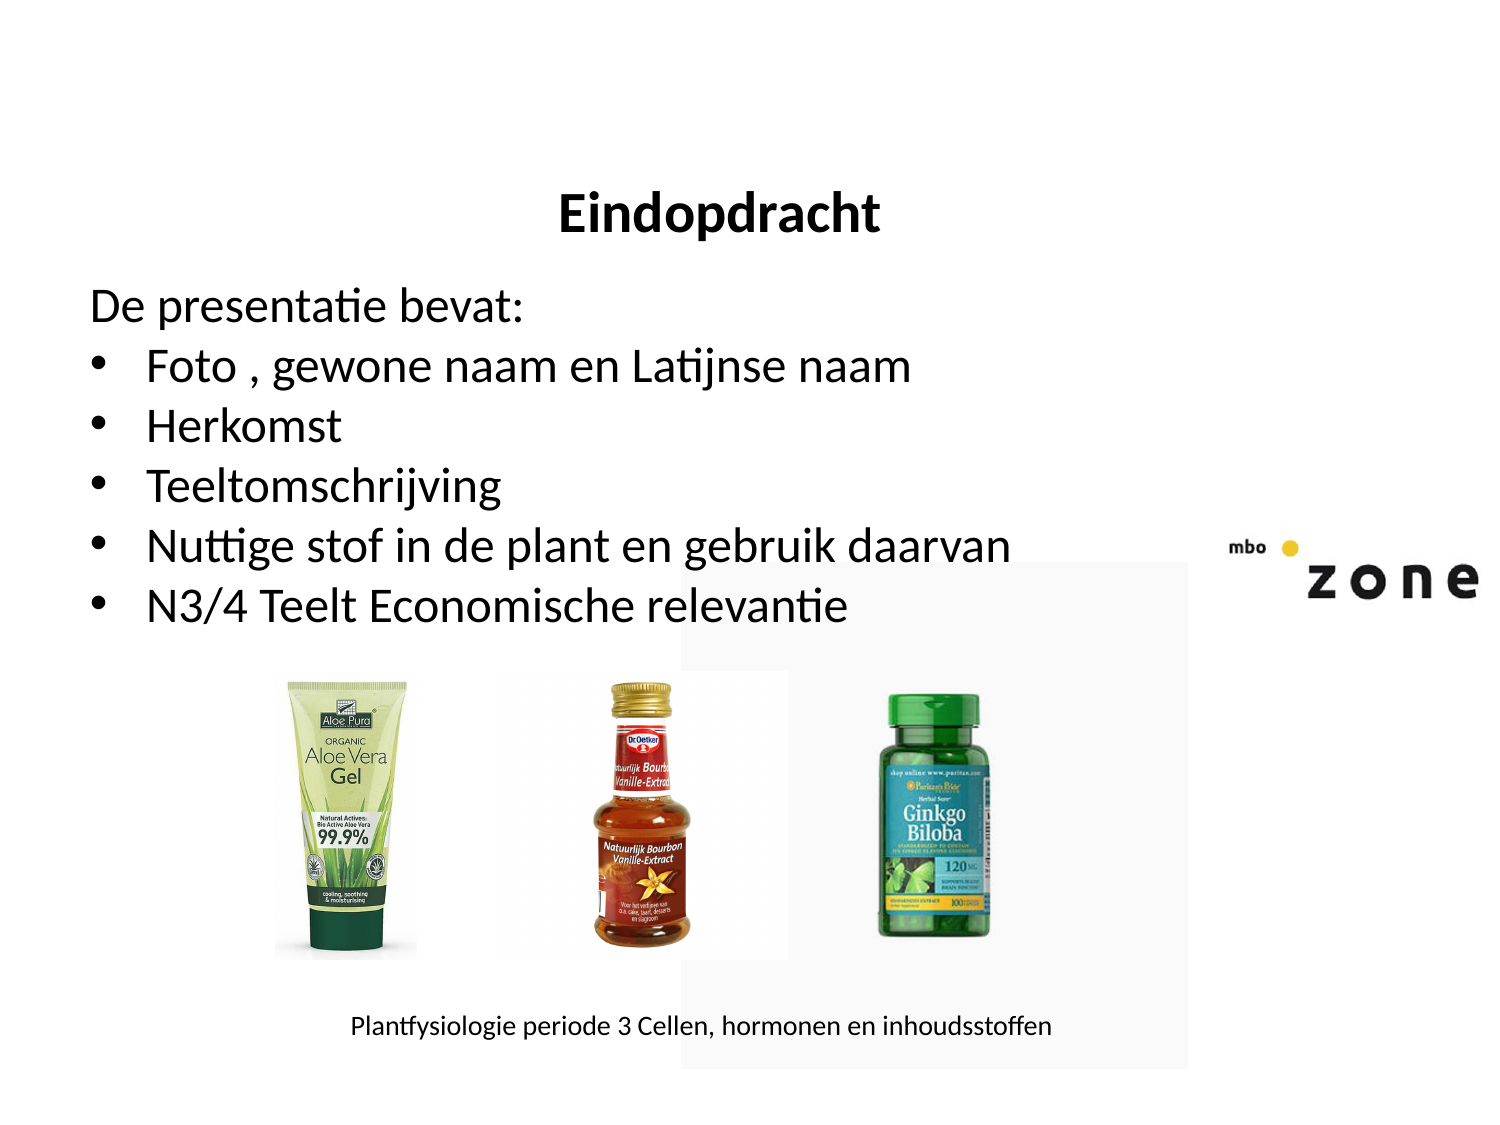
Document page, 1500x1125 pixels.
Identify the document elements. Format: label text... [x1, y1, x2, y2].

title Eindopdracht [184, 174, 1257, 264]
text_box De presentatie bevat: Foto , gewone naam en Latijnse naam Herkomst Teeltomschrijving Nuttige stof in de plant en gebruik daarvan N3/4 Teelt Economische relevantie [74, 264, 1438, 640]
picture [499, 562, 1188, 1069]
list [1210, 495, 1500, 630]
text_box Plantfysiologie periode 3 Cellen, hormonen en inhoudsstoffen [275, 999, 676, 1049]
picture [274, 671, 417, 960]
